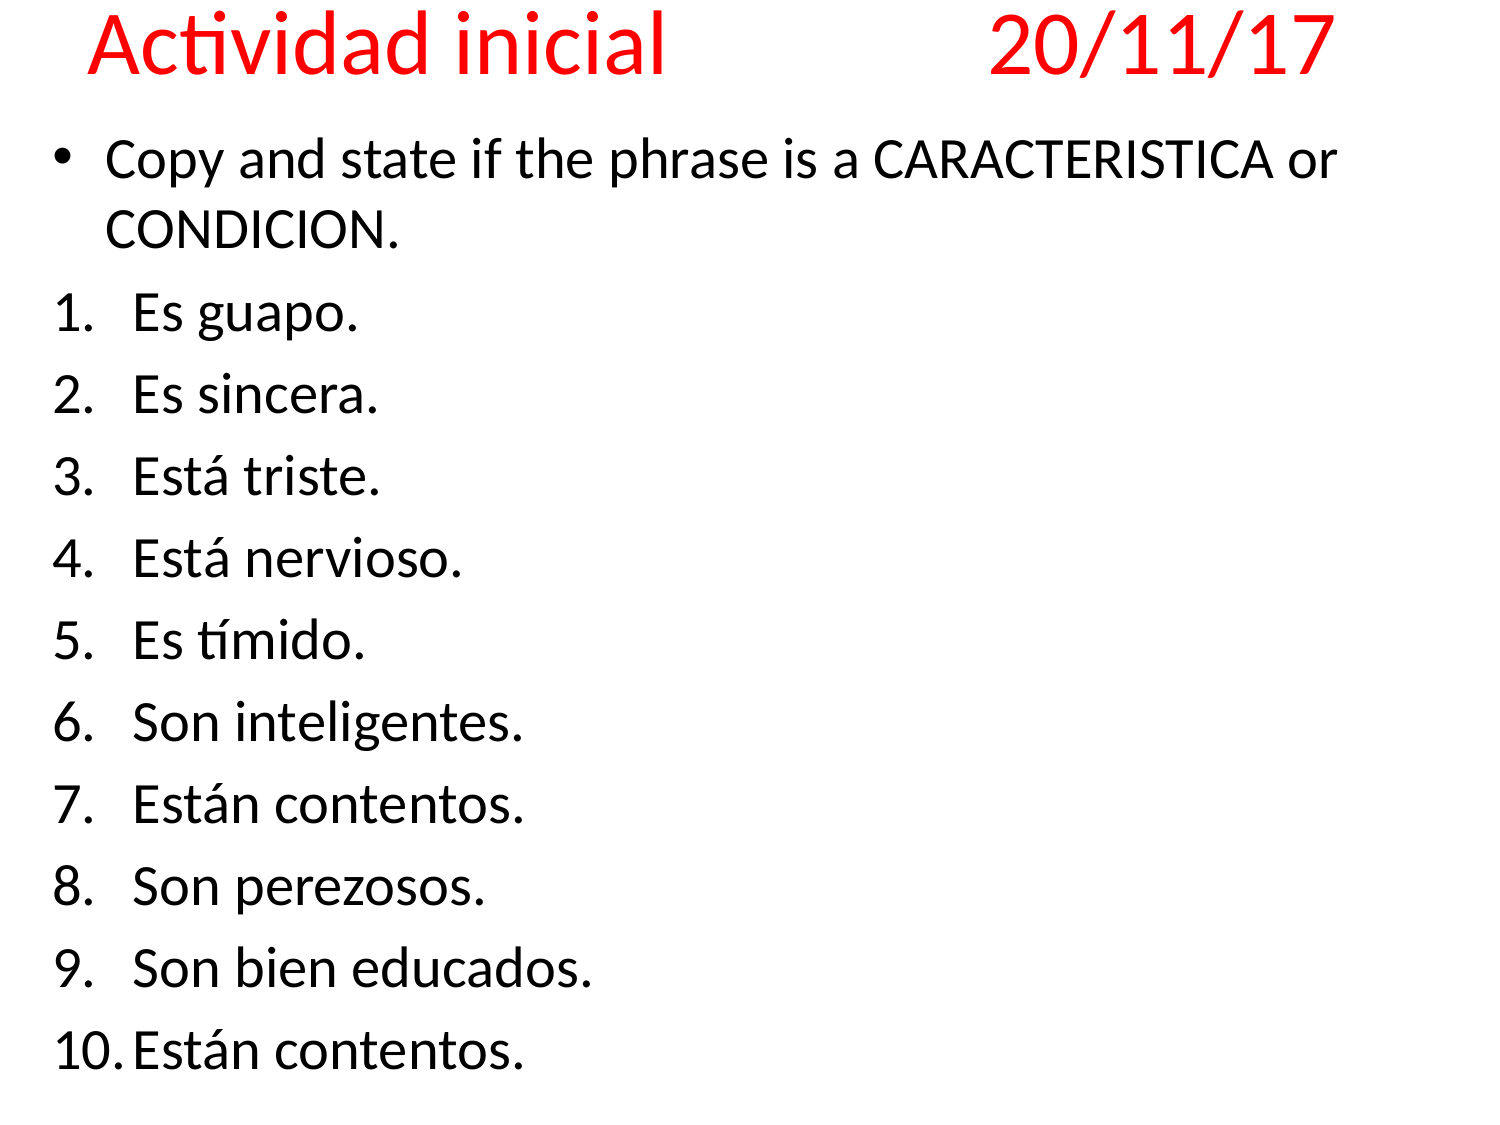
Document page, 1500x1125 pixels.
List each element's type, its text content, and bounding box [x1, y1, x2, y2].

text_box Copy and state if the phrase is a CARACTERISTICA or CONDICION. Es guapo. Es sincera. Está triste. Está nervioso. Es tímido. Son inteligentes. Están contentos. Son perezosos. Son bien educados. Están contentos. [37, 112, 1475, 1100]
text_box Actividad inicial 20/11/17 [37, 0, 1388, 112]
